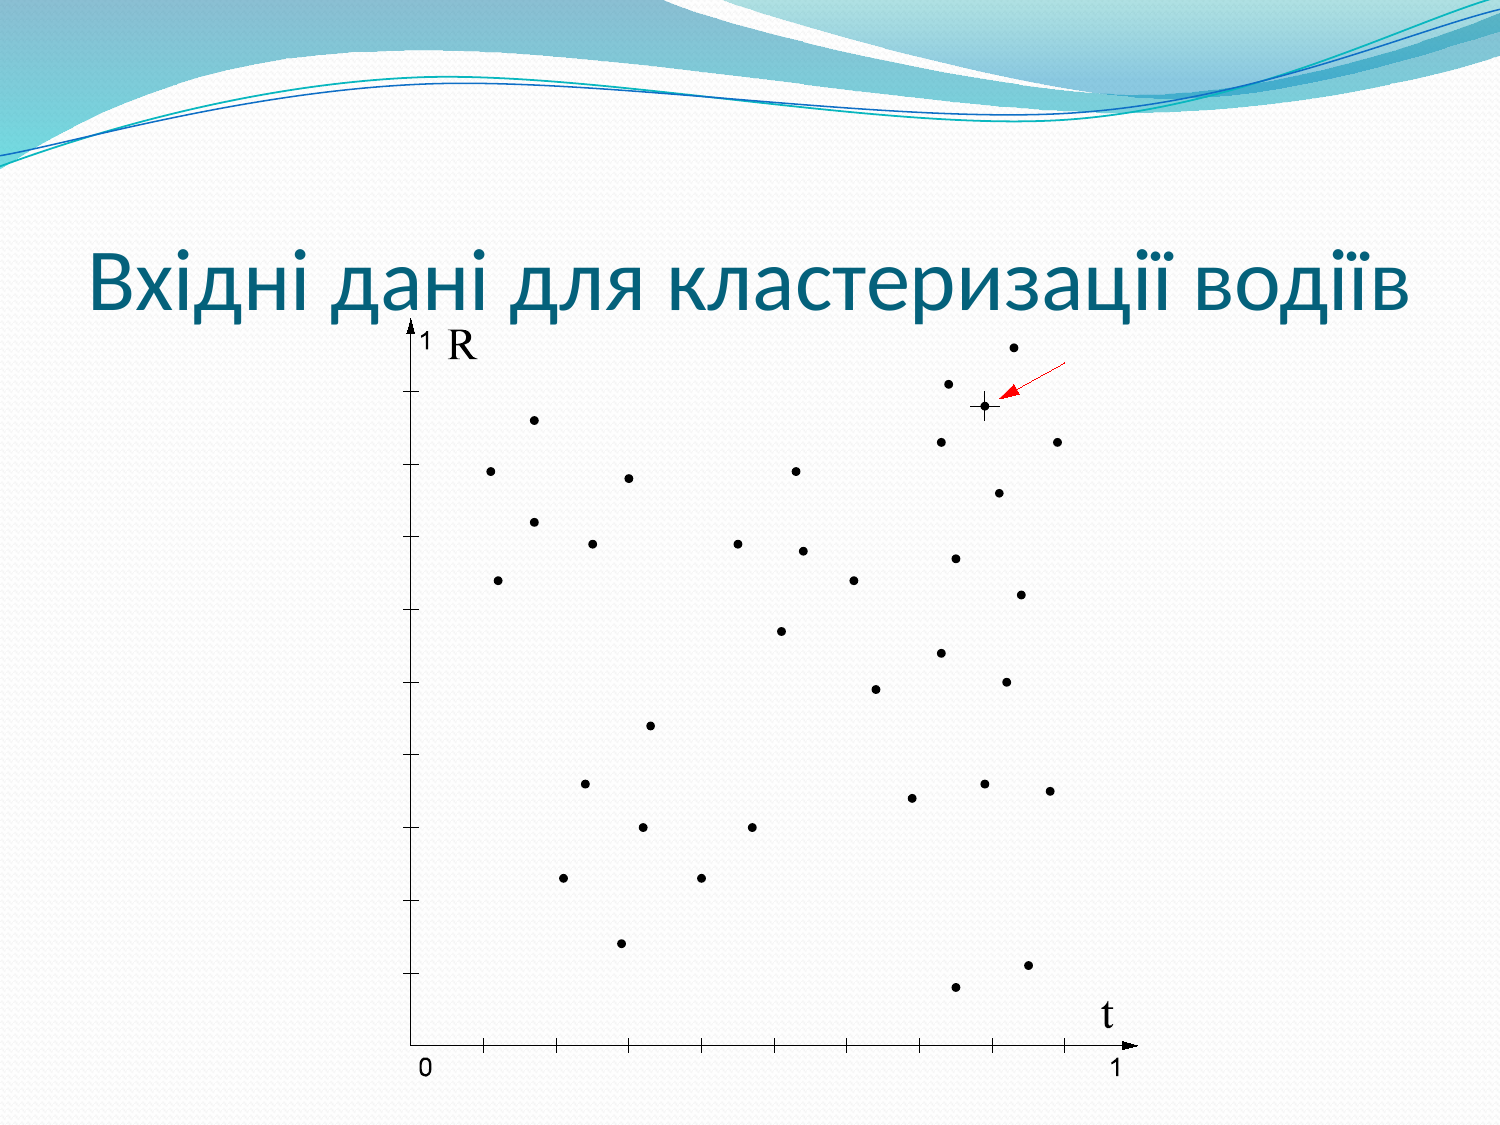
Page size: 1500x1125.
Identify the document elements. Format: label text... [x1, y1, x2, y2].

title Вхідні дані для кластеризації водіїв [75, 115, 1425, 329]
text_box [403, 317, 956, 891]
